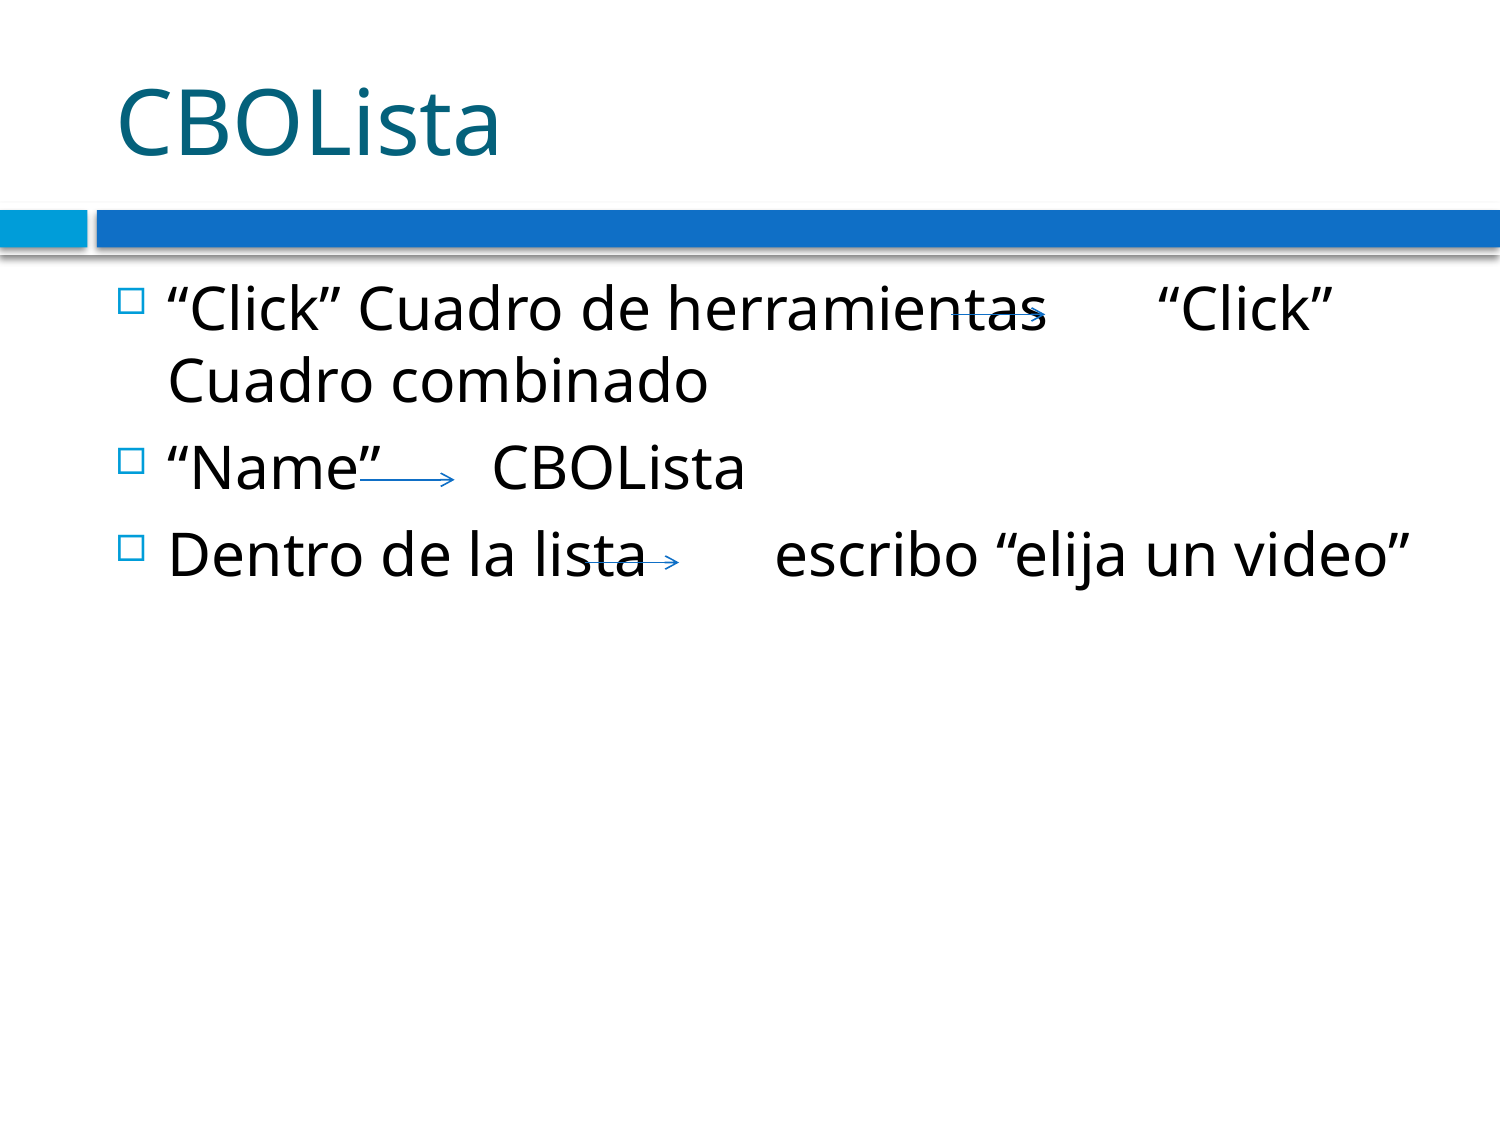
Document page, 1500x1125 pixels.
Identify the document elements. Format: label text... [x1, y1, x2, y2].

list “Click” Cuadro de herramientas “Click” Cuadro combinado “Name” CBOLista Dentro de la lista escribo “elija un video” [100, 262, 1438, 1000]
title CBOLista [100, 37, 1438, 200]
